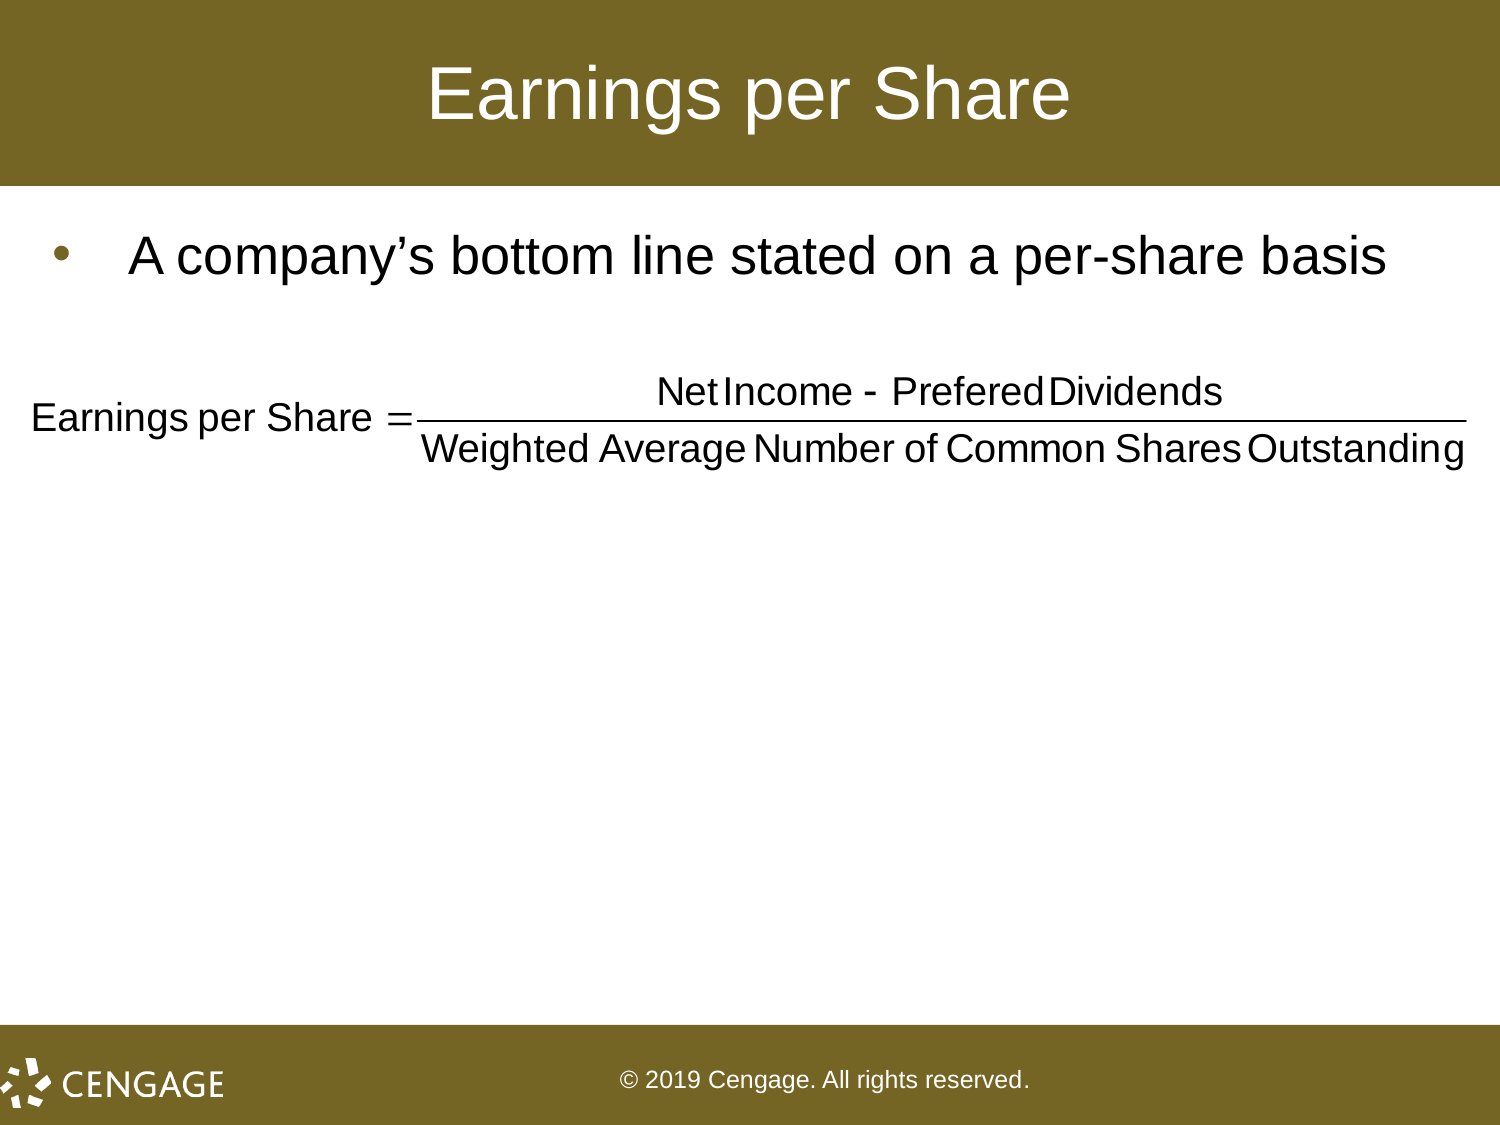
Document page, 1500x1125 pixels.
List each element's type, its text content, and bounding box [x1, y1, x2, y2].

list A company’s bottom line stated on a per-share basis [37, 212, 1475, 335]
title Earnings per Share [7, 4, 1493, 175]
picture [0, 1058, 223, 1108]
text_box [26, 367, 1474, 479]
